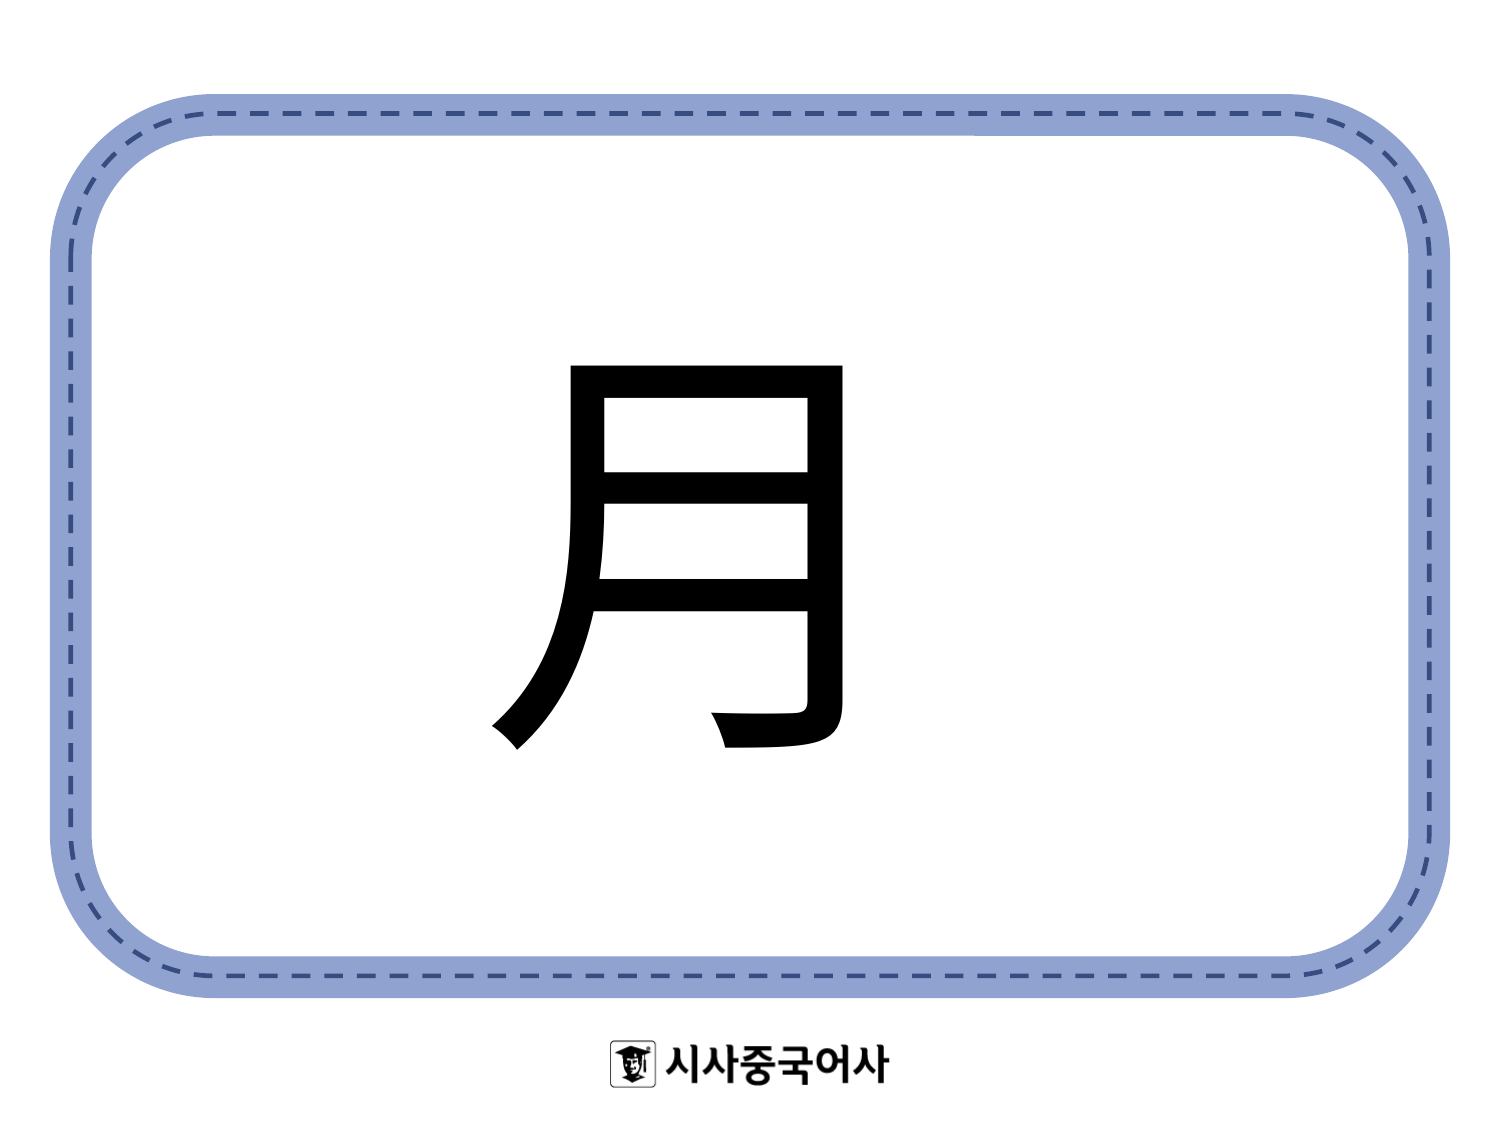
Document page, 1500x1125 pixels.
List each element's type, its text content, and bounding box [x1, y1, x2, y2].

text_box 月 [145, 189, 1354, 853]
picture [602, 1034, 898, 1094]
